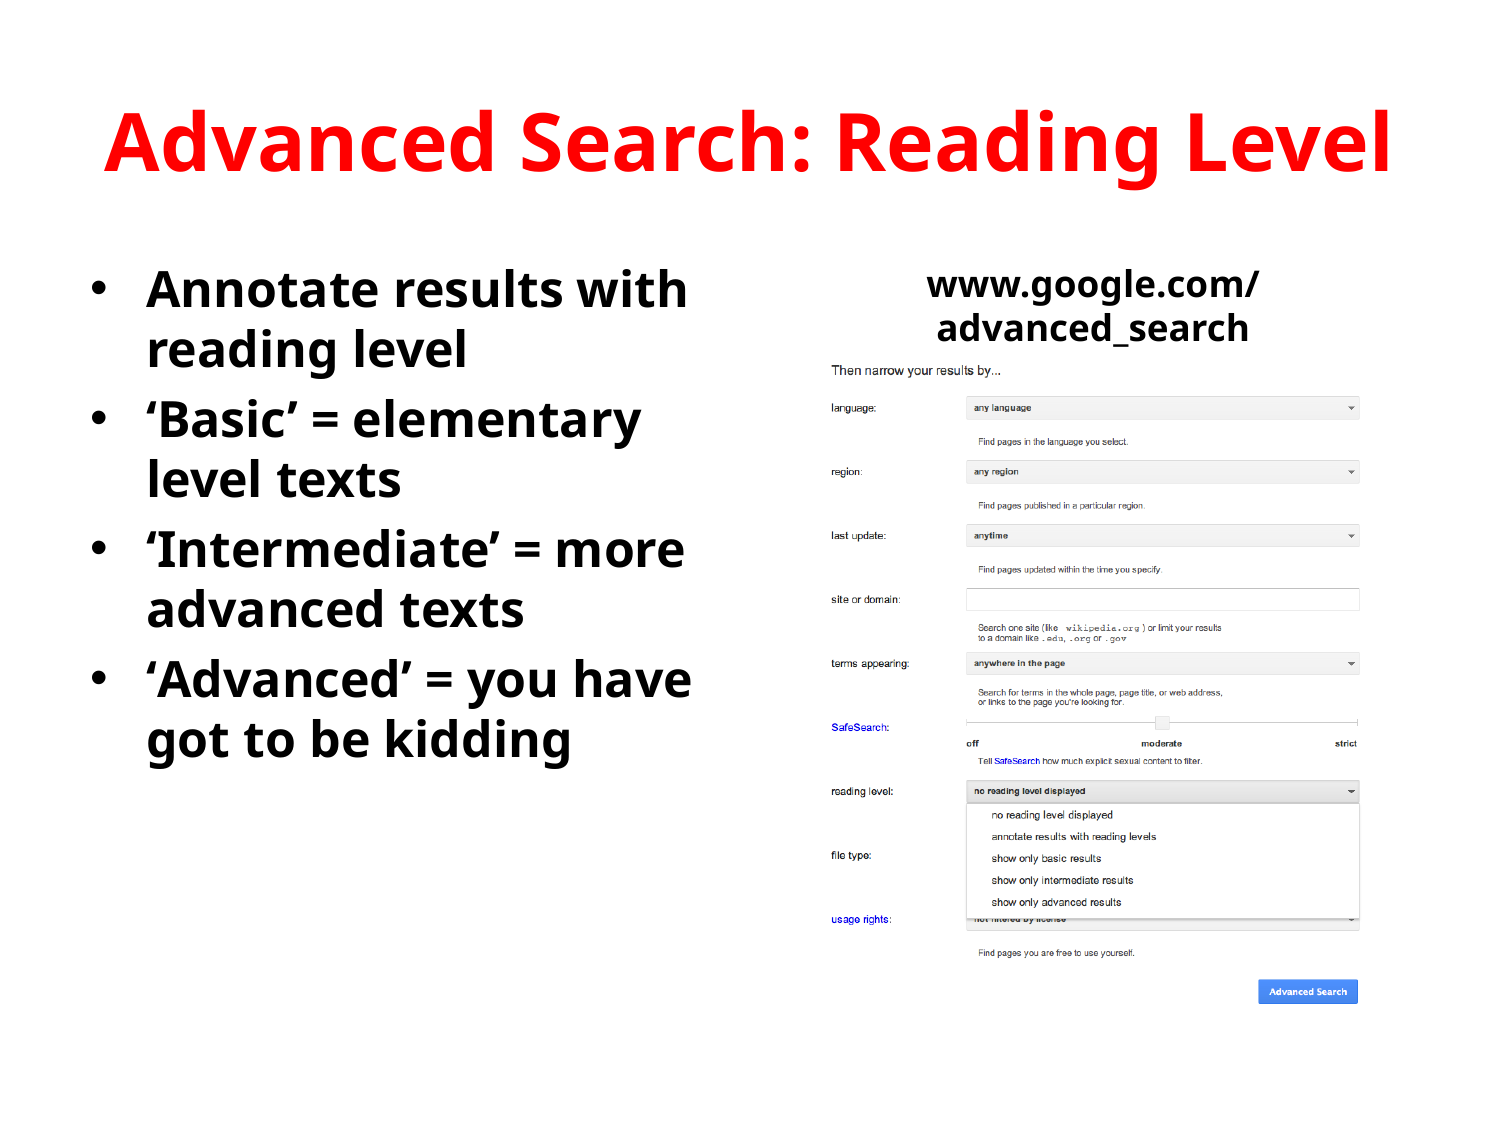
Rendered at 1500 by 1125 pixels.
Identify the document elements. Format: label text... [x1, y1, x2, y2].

title Advanced Search: Reading Level [75, 45, 1425, 233]
list www.google.com/advanced_search [761, 251, 1425, 356]
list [761, 356, 1426, 1006]
list Annotate results with reading level ‘Basic’ = elementary level texts ‘Intermediate’ = more advanced texts ‘Advanced’ = you have got to be kidding [75, 249, 738, 1005]
